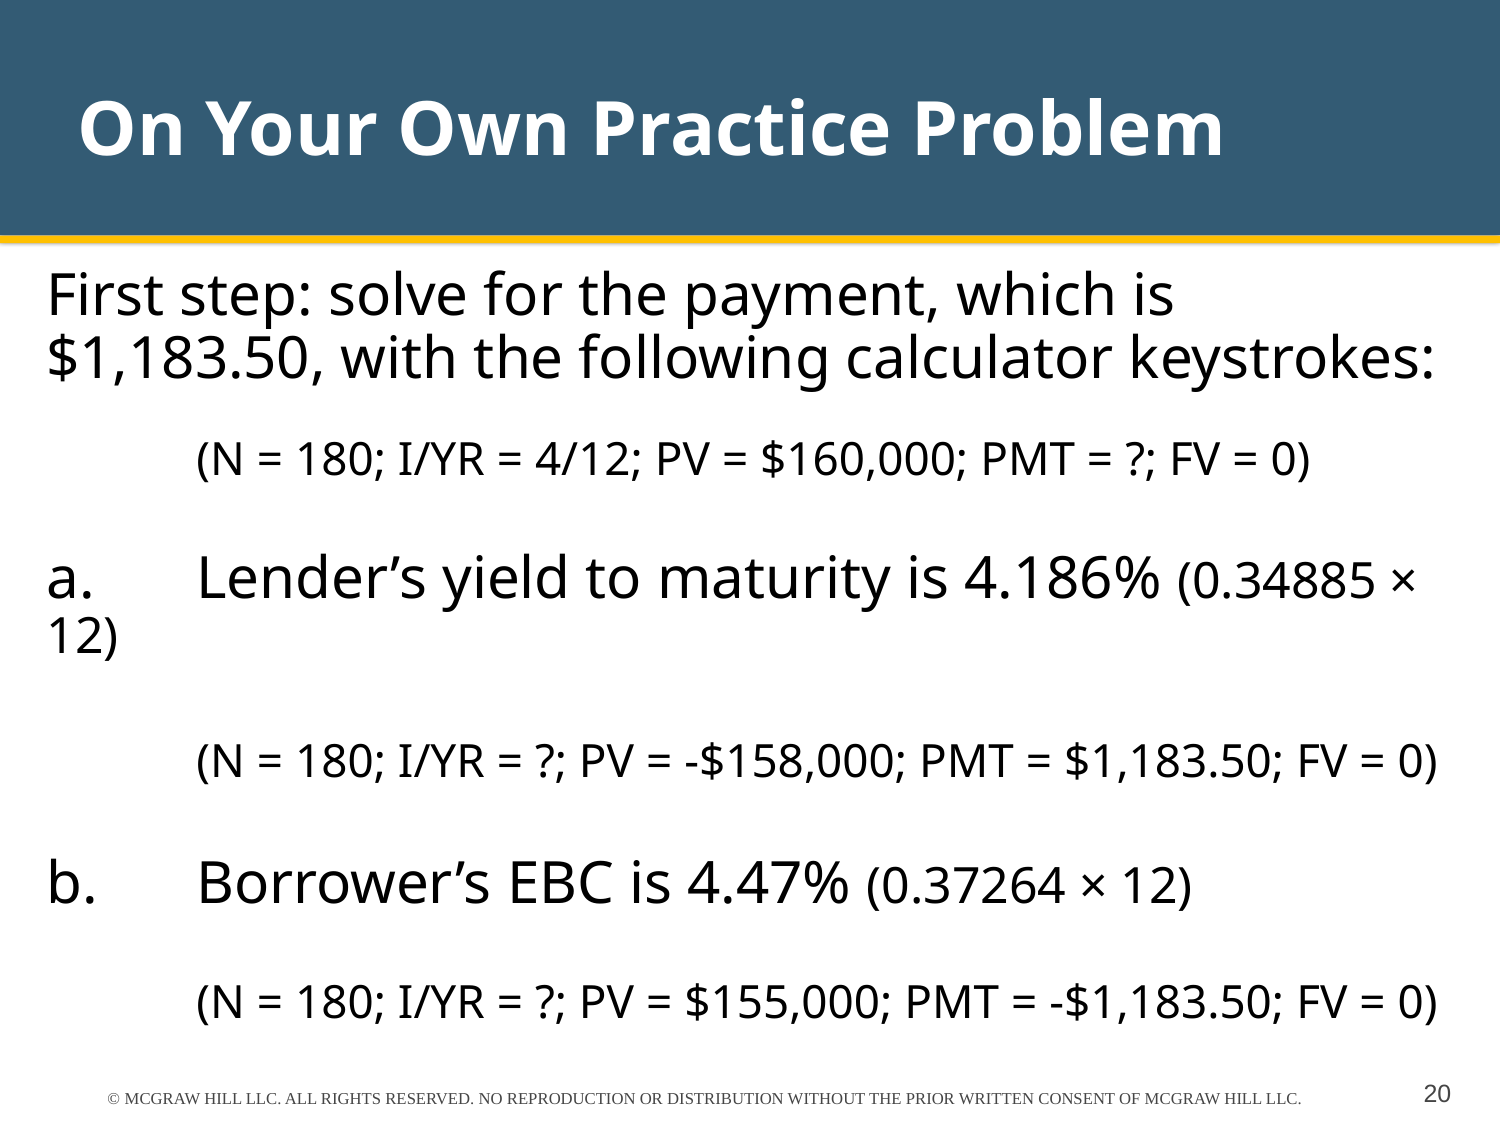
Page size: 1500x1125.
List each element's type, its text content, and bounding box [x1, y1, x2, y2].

title On Your Own Practice Problem [62, 24, 1413, 225]
list First step: solve for the payment, which is $1,183.50, with the following calculator keystrokes: (N = 180; I/YR = 4/12; PV = $160,000; PMT = ?; FV = 0) a. Lender’s yield to maturity is 4.186% (0.34885 × 12) (N = 180; I/YR = ?; PV = -$158,000; PMT = $1,183.50; FV = 0) b. Borrower’s EBC is 4.47% (0.37264 × 12) (N = 180; I/YR = ?; PV = $155,000; PMT = -$1,183.50; FV = 0) [37, 249, 1477, 1050]
slide_number 20 [1345, 1062, 1467, 1108]
footer © MCGRAW HILL LLC. ALL RIGHTS RESERVED. NO REPRODUCTION OR DISTRIBUTION WITHOUT THE PRIOR WRITTEN CONSENT OF MCGRAW HILL LLC. [75, 1062, 1337, 1108]
